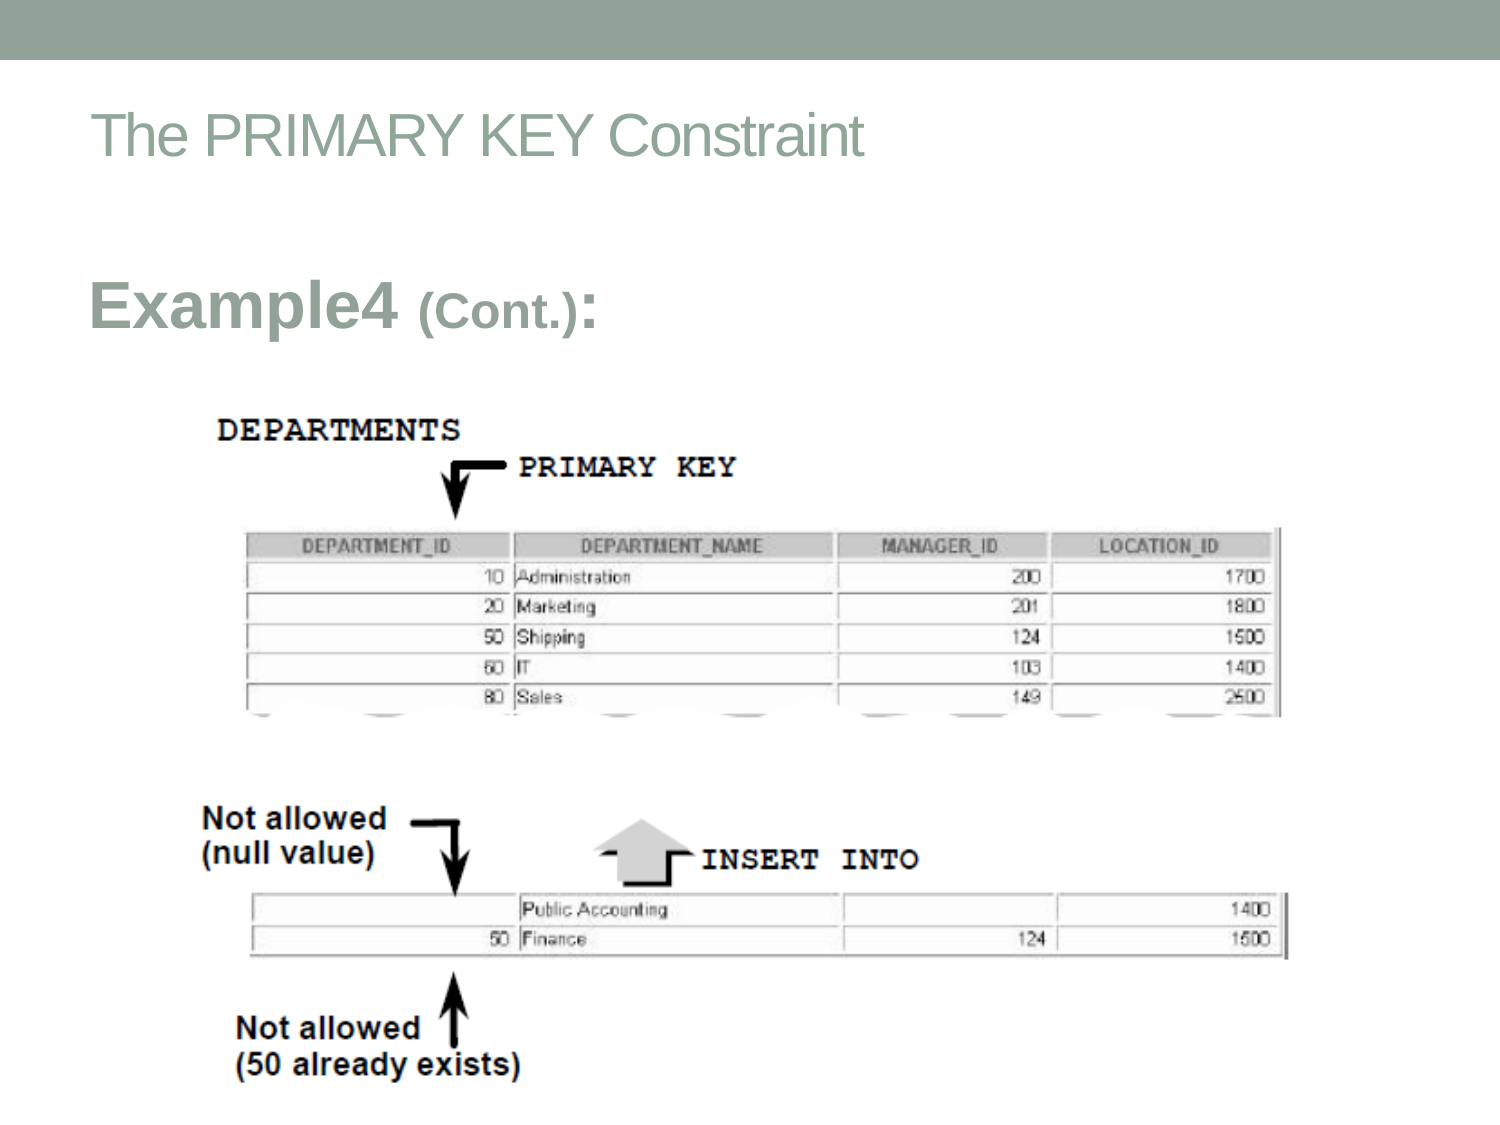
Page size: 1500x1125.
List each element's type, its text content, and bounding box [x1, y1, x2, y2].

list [124, 349, 1363, 1083]
text_box Example4 (Cont.): [73, 254, 617, 349]
title The PRIMARY KEY Constraint [75, 87, 1425, 250]
